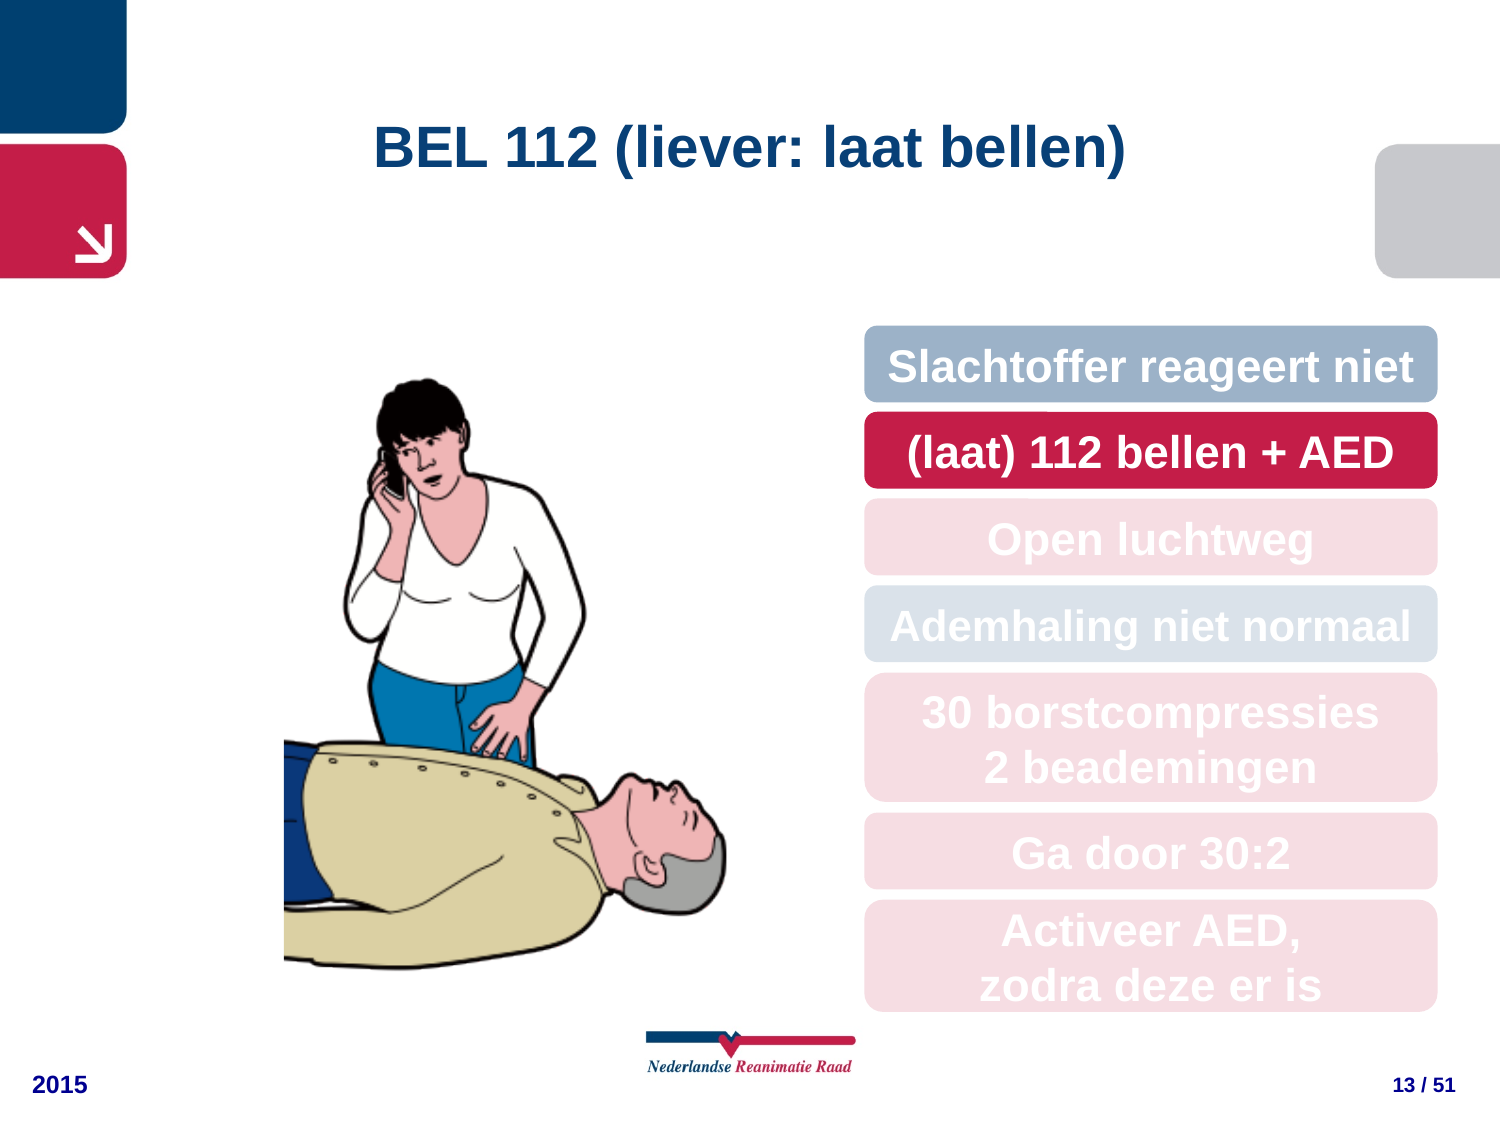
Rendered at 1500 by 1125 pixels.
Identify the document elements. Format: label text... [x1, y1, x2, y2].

text_box Slachtoffer reageert niet [862, 323, 1440, 405]
text_box Activeer AED, zodra deze er is [862, 897, 1440, 1015]
text_box Open luchtweg [862, 496, 1440, 578]
picture [0, 0, 1500, 1125]
text_box Ademhaling niet normaal [862, 583, 1440, 665]
text_box 30 borstcompressies 2 beademingen [862, 670, 1440, 805]
text_box (laat) 112 bellen + AED [862, 409, 1440, 491]
text_box Ga door 30:2 [862, 810, 1440, 892]
text_box BEL 112 (liever: laat bellen) [33, 101, 1468, 177]
